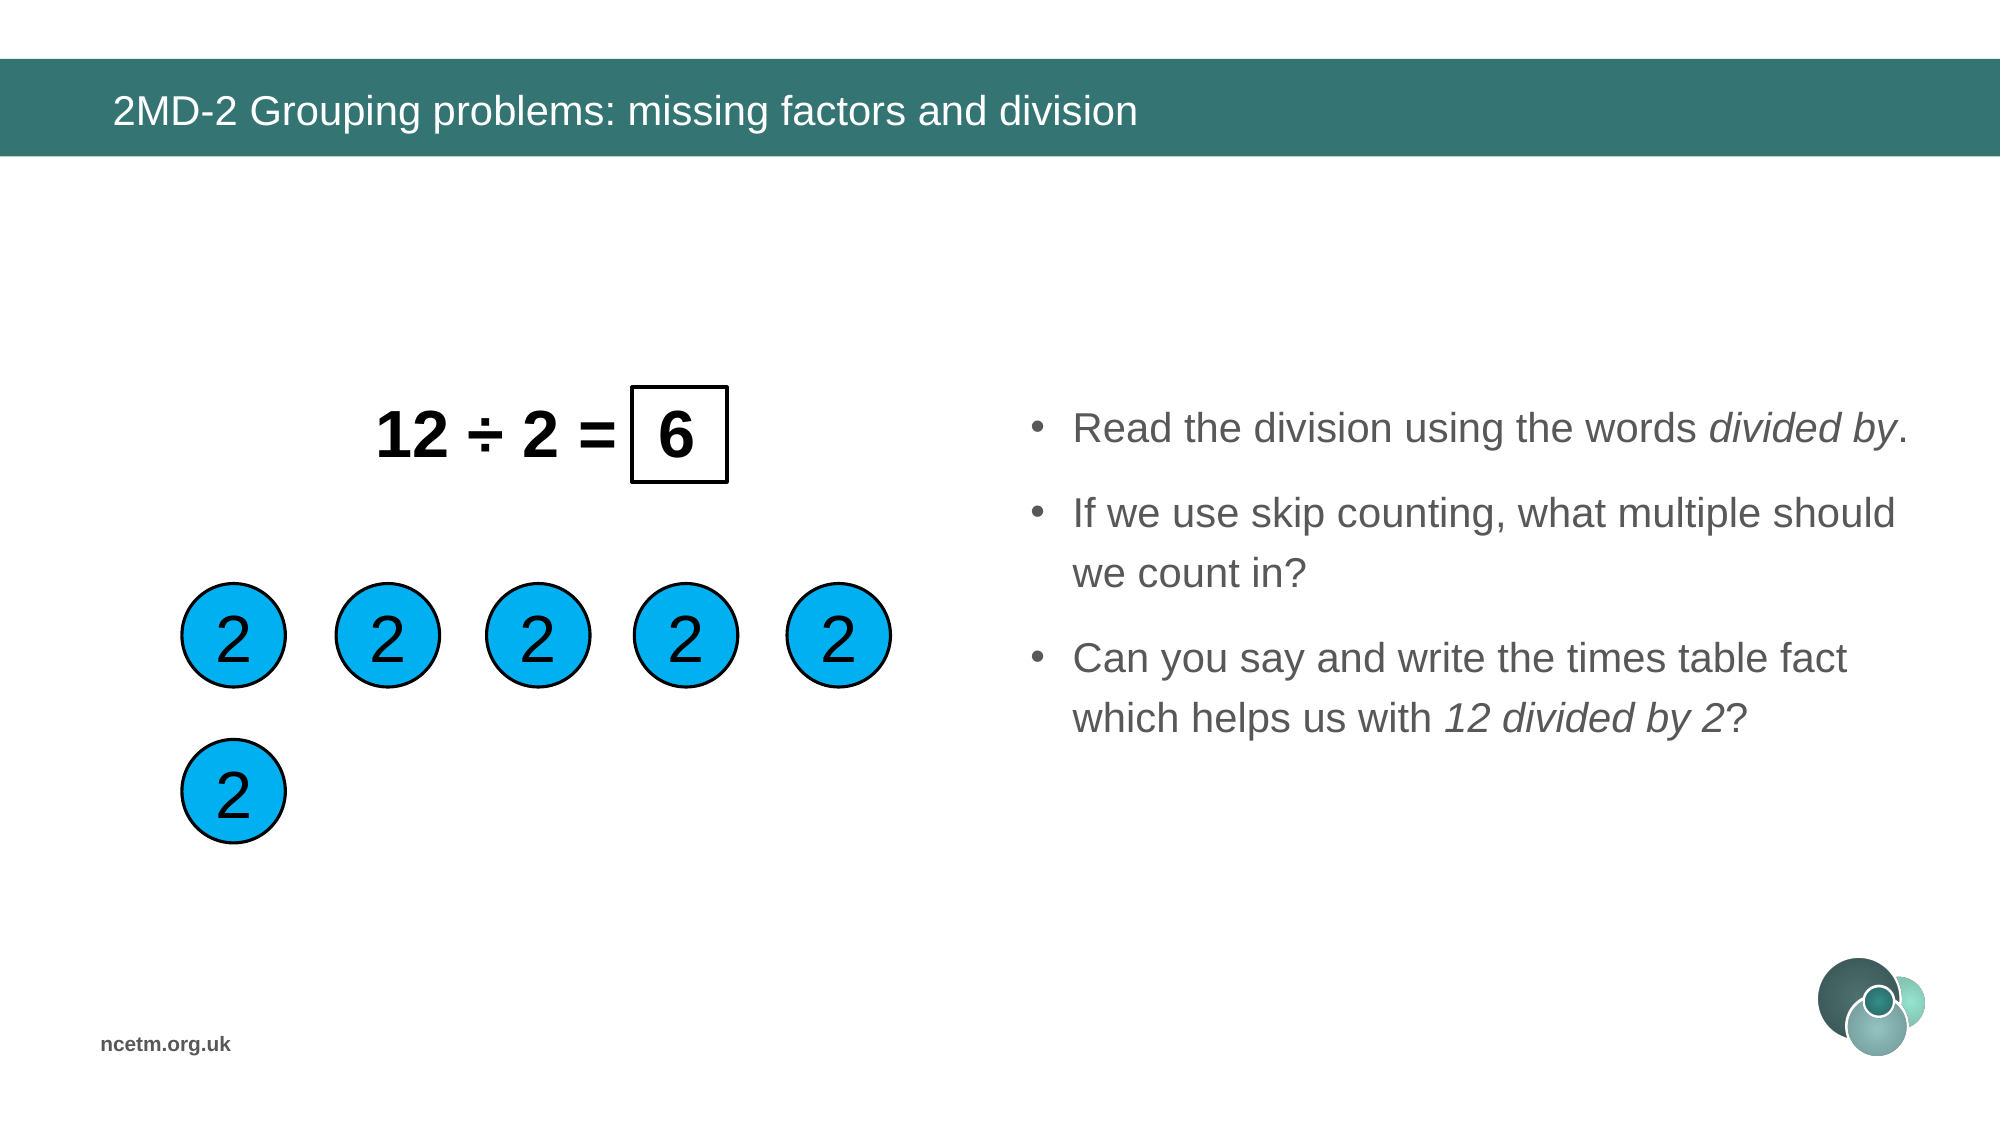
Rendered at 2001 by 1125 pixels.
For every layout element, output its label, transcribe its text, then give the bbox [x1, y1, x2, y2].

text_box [181, 583, 286, 688]
picture [1818, 958, 1925, 1056]
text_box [335, 583, 440, 688]
text_box 6 [643, 383, 711, 479]
text_box [630, 385, 729, 484]
text_box 12 ÷ 2 = [360, 383, 633, 479]
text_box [634, 583, 738, 688]
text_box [486, 583, 591, 688]
text_box Read the division using the words divided by. If we use skip counting, what multiple should we count in? Can you say and write the times table fact which helps us with 12 divided by 2? [1015, 383, 1945, 929]
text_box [181, 739, 286, 844]
title 2MD-2 Grouping problems: missing factors and division [97, 76, 1945, 147]
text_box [786, 583, 891, 688]
